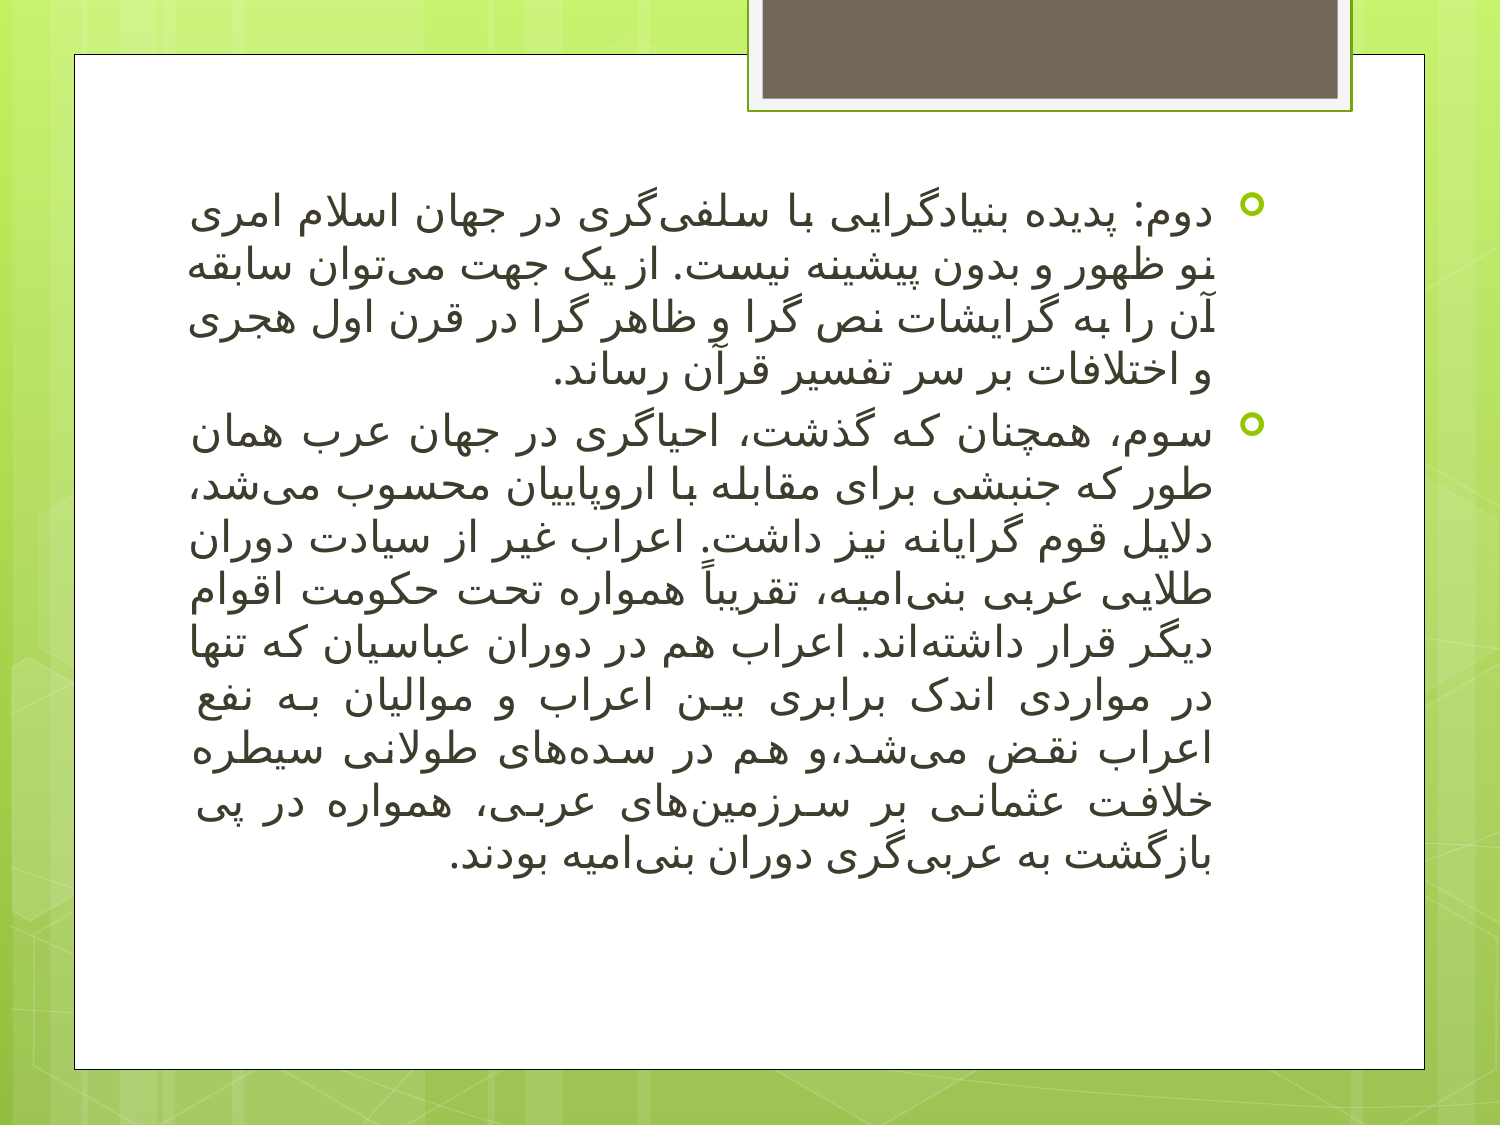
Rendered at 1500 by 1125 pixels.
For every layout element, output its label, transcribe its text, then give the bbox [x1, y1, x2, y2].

list دوم: پدیده بنیادگرایی با سلفی‌گری در جهان اسلام امری نو ظهور و بدون پیشینه نیست. از یک جهت می‌توان سابقه آن را به گرایشات نص گرا و ظاهر گرا در قرن اول هجری و اختلافات بر سر تفسیر قرآن رساند. سوم، همچنان که گذشت، احیا‌گری در جهان عرب همان طور که جنبشی برای مقابله با اروپاییان محسوب می‌شد، دلایل قوم گرایانه نیز داشت. اعراب غیر از سیادت دوران طلایی عربی بنی‌امیه، تقریباً همواره تحت حکومت اقوام دیگر قرار داشته‌اند. اعراب هم در دوران عباسیان که تنها در مواردی اندک برابری بین اعراب و موالیان به نفع اعراب نقض می‌‌شد،‌و هم در سده‌های طولانی سیطره خلافت عثمانی بر سرزمین‌های عربی، همواره در پی بازگشت به عربی‌گری دوران بنی‌امیه بودند. [171, 174, 1283, 957]
